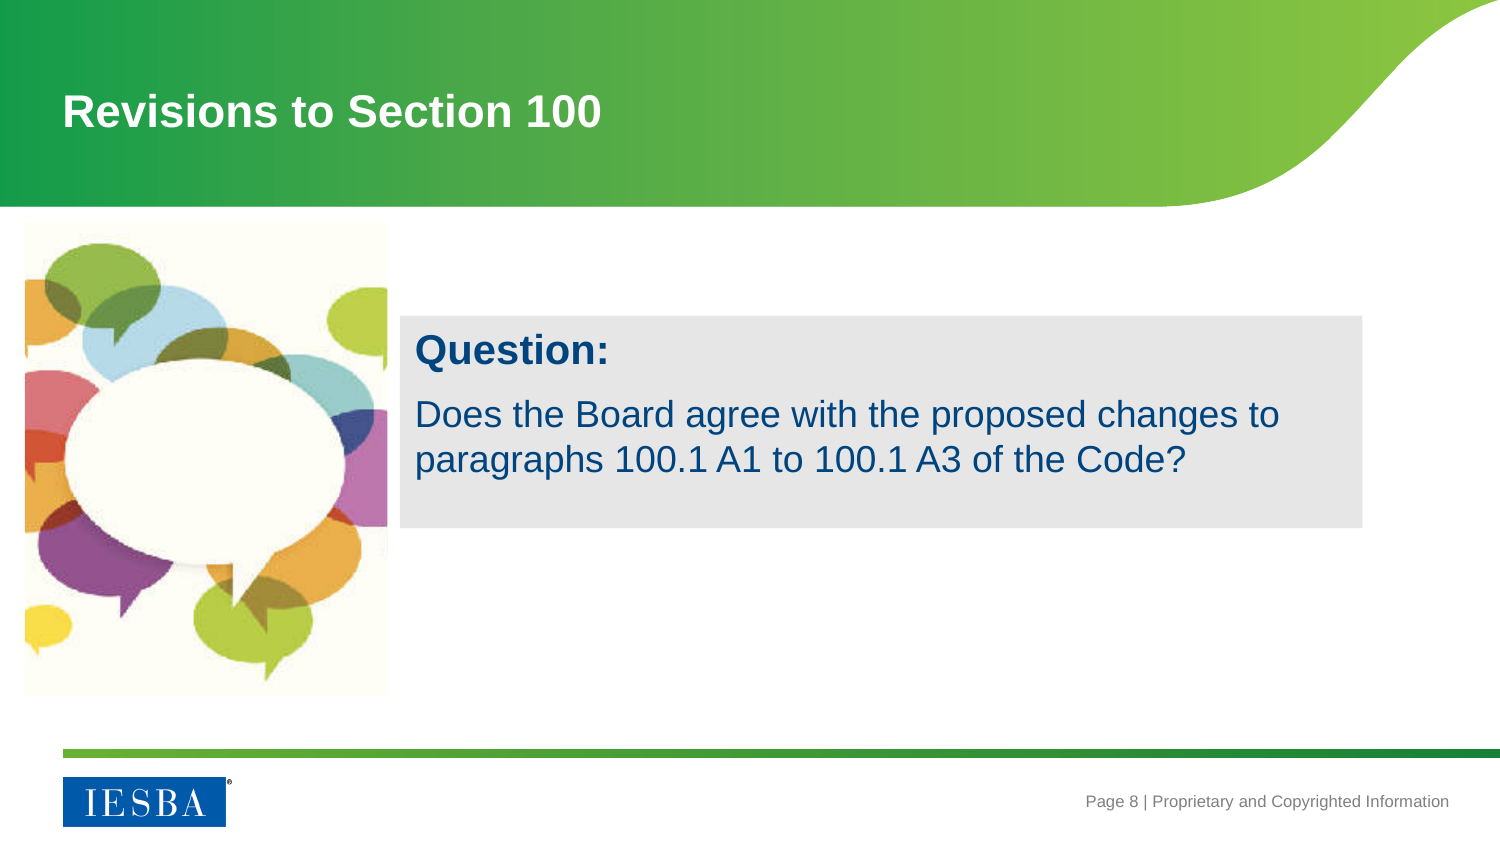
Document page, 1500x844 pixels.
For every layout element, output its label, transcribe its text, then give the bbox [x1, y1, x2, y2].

picture [0, 0, 1500, 207]
title Revisions to Section 100 [62, 46, 1300, 172]
picture [24, 221, 388, 696]
picture [63, 777, 232, 827]
text_box Question: Does the Board agree with the proposed changes to paragraphs 100.1 A1 to 100.1 A3 of the Code? [399, 315, 1363, 529]
